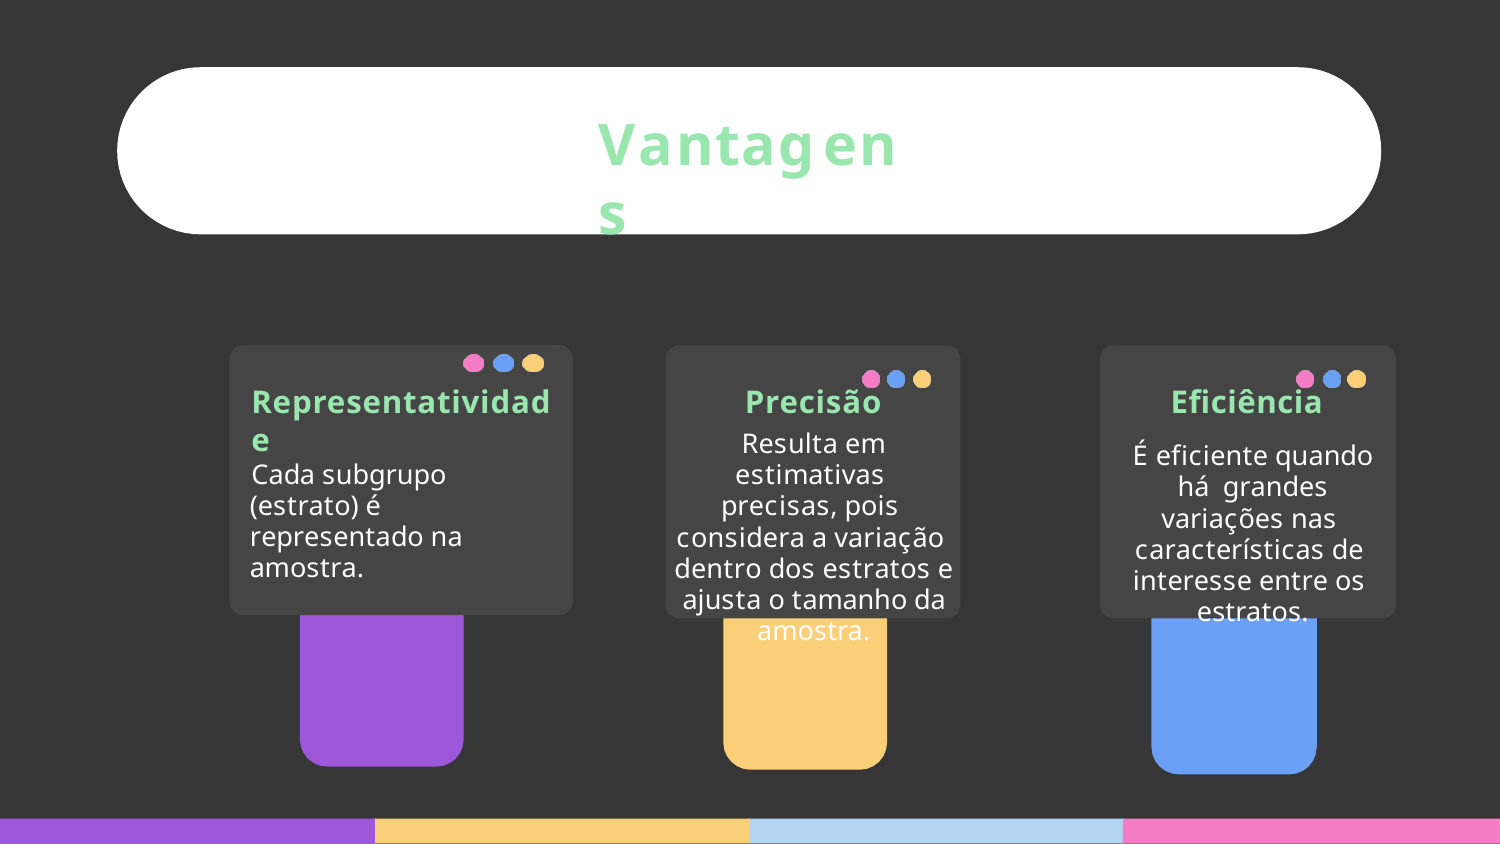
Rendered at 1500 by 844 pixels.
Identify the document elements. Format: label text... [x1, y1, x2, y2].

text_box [0, 818, 1500, 844]
title Vantagens [595, 105, 905, 250]
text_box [665, 344, 961, 771]
text_box [117, 67, 1382, 235]
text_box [229, 345, 574, 767]
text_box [1099, 345, 1397, 775]
